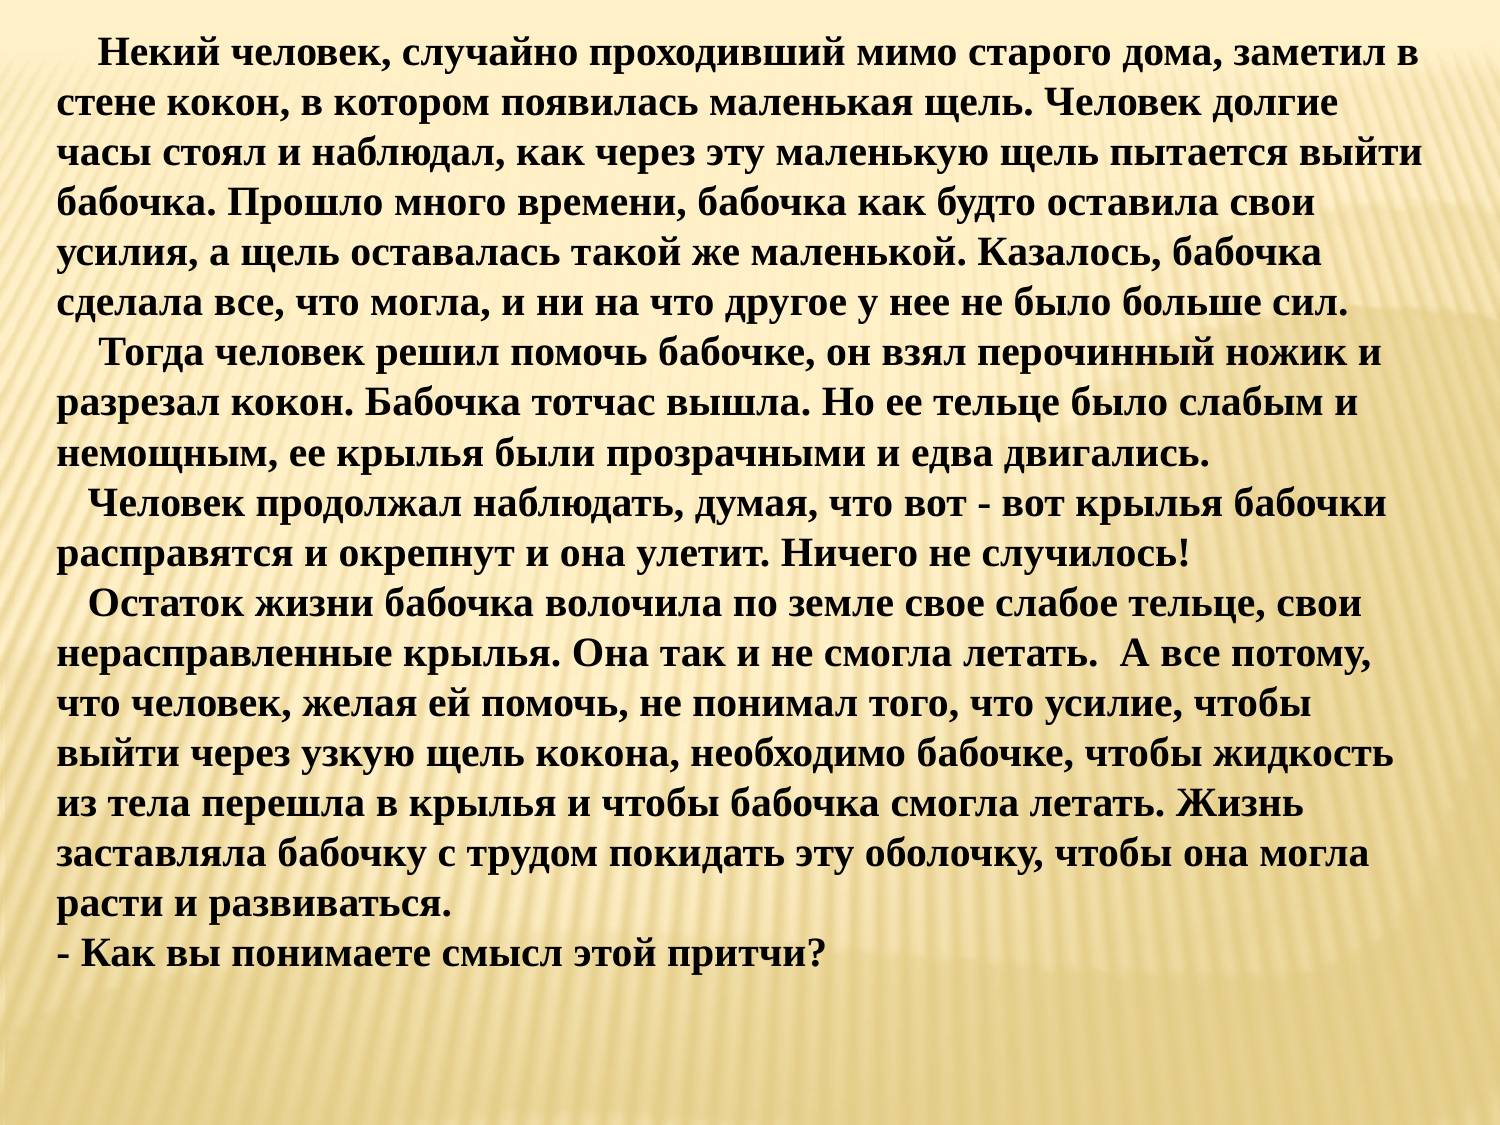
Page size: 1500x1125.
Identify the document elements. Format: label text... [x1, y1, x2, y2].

text_box Некий человек, случайно проходивший мимо старого дома, заметил в стене кокон, в котором появилась маленькая щель. Человек долгие часы стоял и наблюдал, как через эту маленькую щель пытается выйти бабочка. Прошло много времени, бабочка как будто оставила свои усилия, а щель оставалась такой же маленькой. Казалось, бабочка сделала все, что могла, и ни на что другое у нее не было больше сил. Тогда человек решил помочь бабочке, он взял перочинный ножик и разрезал кокон. Бабочка тотчас вышла. Но ее тельце было слабым и немощным, ее крылья были прозрачными и едва двигались. Человек продолжал наблюдать, думая, что вот - вот крылья бабочки расправятся и окрепнут и она улетит. Ничего не случилось! Остаток жизни бабочка волочила по земле свое слабое тельце, свои нерасправленные крылья. Она так и не смогла летать. А все потому, что человек, желая ей помочь, не понимал того, что усилие, чтобы выйти через узкую щель кокона, необходимо бабочке, чтобы жидкость из тела перешла в крылья и чтобы бабочка смогла летать. Жизнь заставляла бабочку с трудом покидать эту оболочку, чтобы она могла расти и развиваться. - Как вы понимаете смысл этой притчи? [41, 16, 1459, 982]
